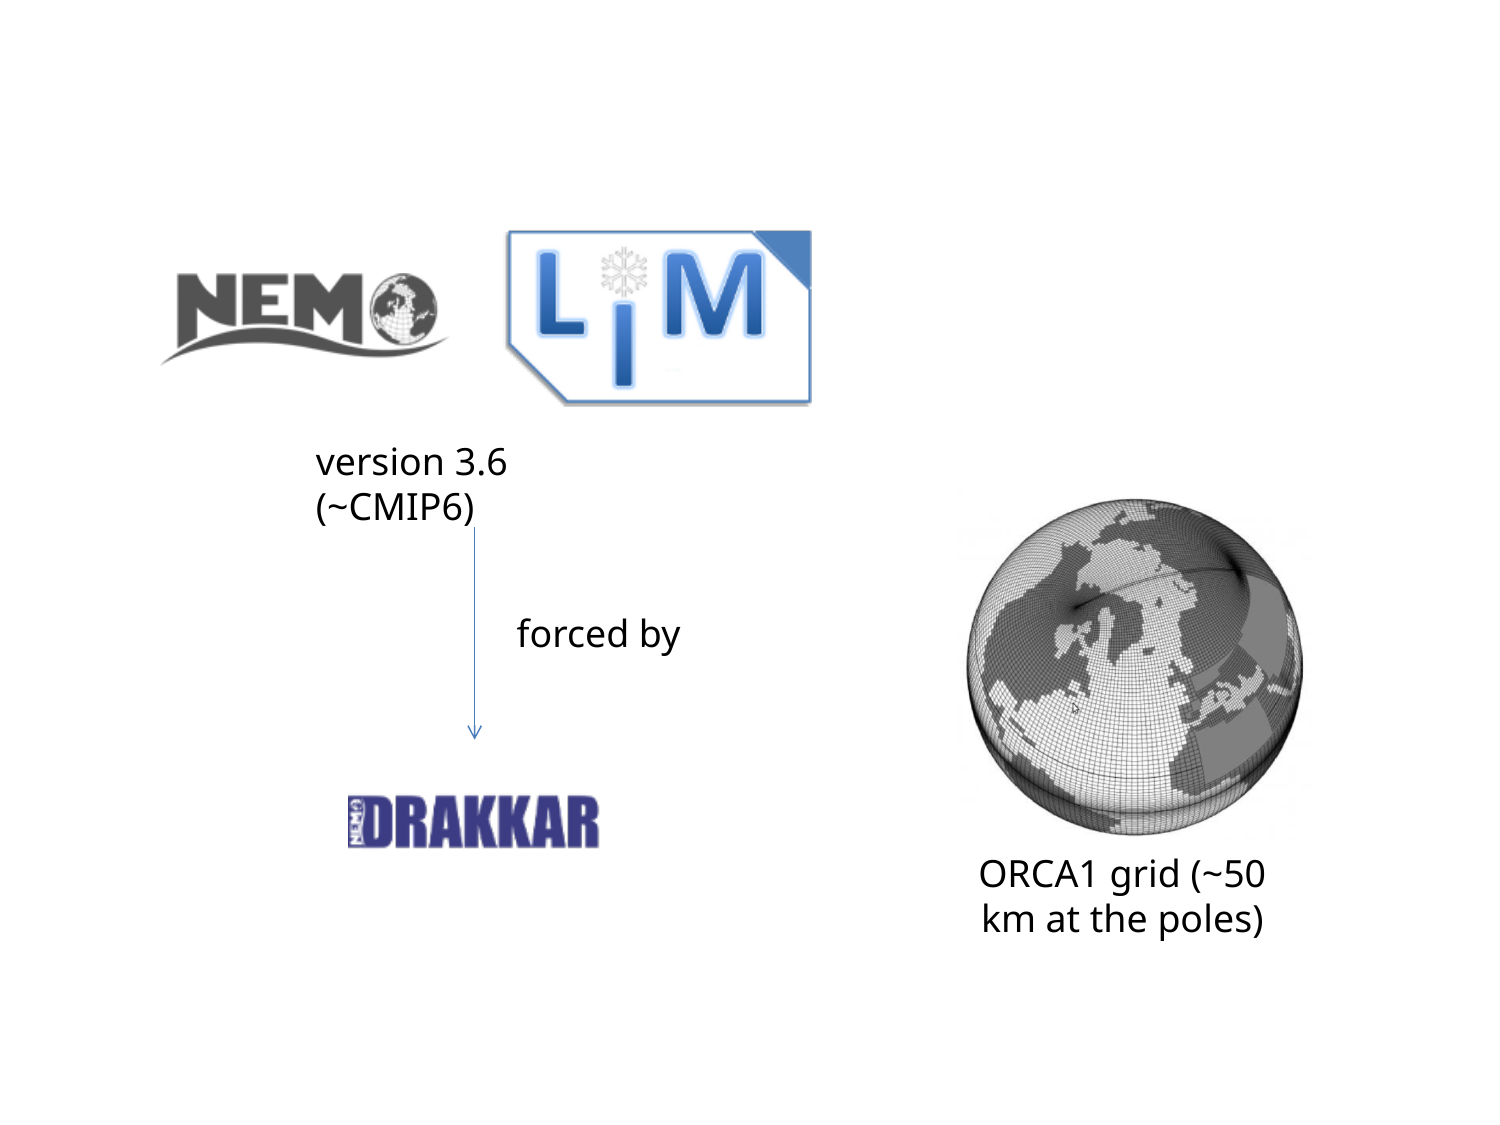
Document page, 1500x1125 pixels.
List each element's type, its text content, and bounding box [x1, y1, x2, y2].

picture [501, 227, 815, 412]
picture [950, 491, 1314, 841]
text_box ORCA1 grid (~50 km at the poles) [938, 842, 1306, 948]
text_box forced by [501, 603, 739, 663]
picture [160, 273, 451, 366]
text_box version 3.6 (~CMIP6) [301, 430, 680, 536]
picture [348, 774, 602, 864]
